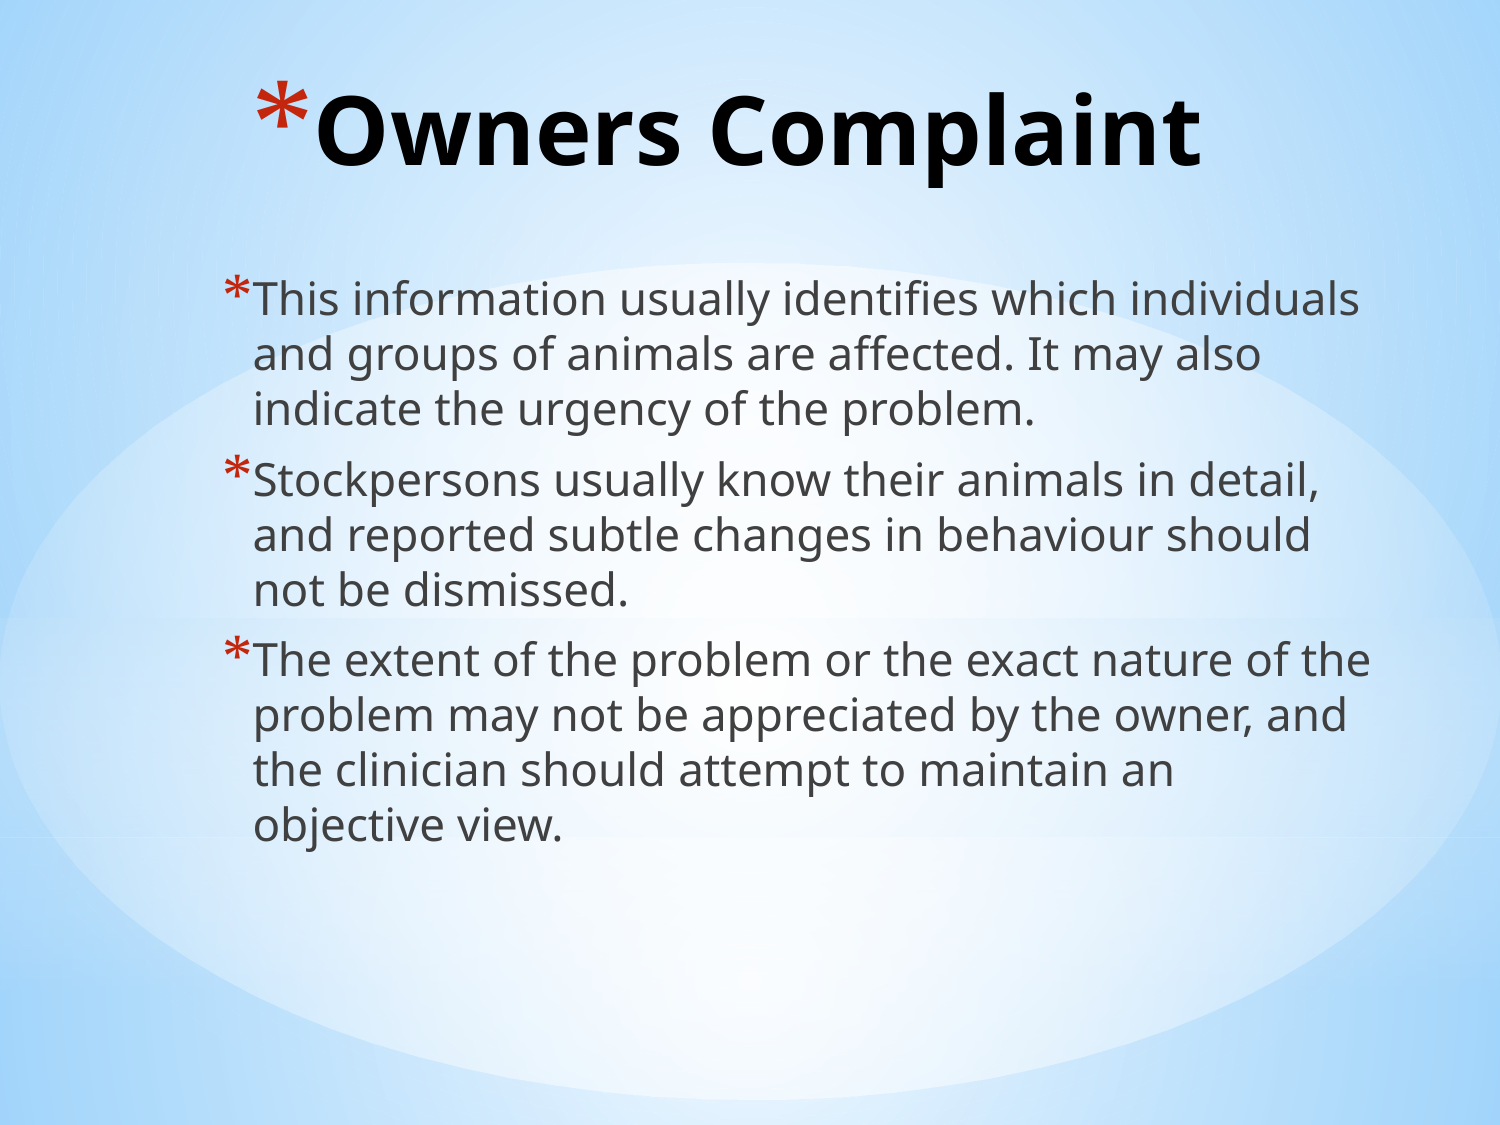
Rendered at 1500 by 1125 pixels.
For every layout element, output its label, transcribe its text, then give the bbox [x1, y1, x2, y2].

title Owners Complaint [150, 62, 1219, 250]
list This information usually identifies which individuals and groups of animals are affected. It may also indicate the urgency of the problem. Stockpersons usually know their animals in detail, and reported subtle changes in behaviour should not be dismissed. The extent of the problem or the exact nature of the problem may not be appreciated by the owner, and the clinician should attempt to maintain an objective view. [200, 262, 1388, 963]
